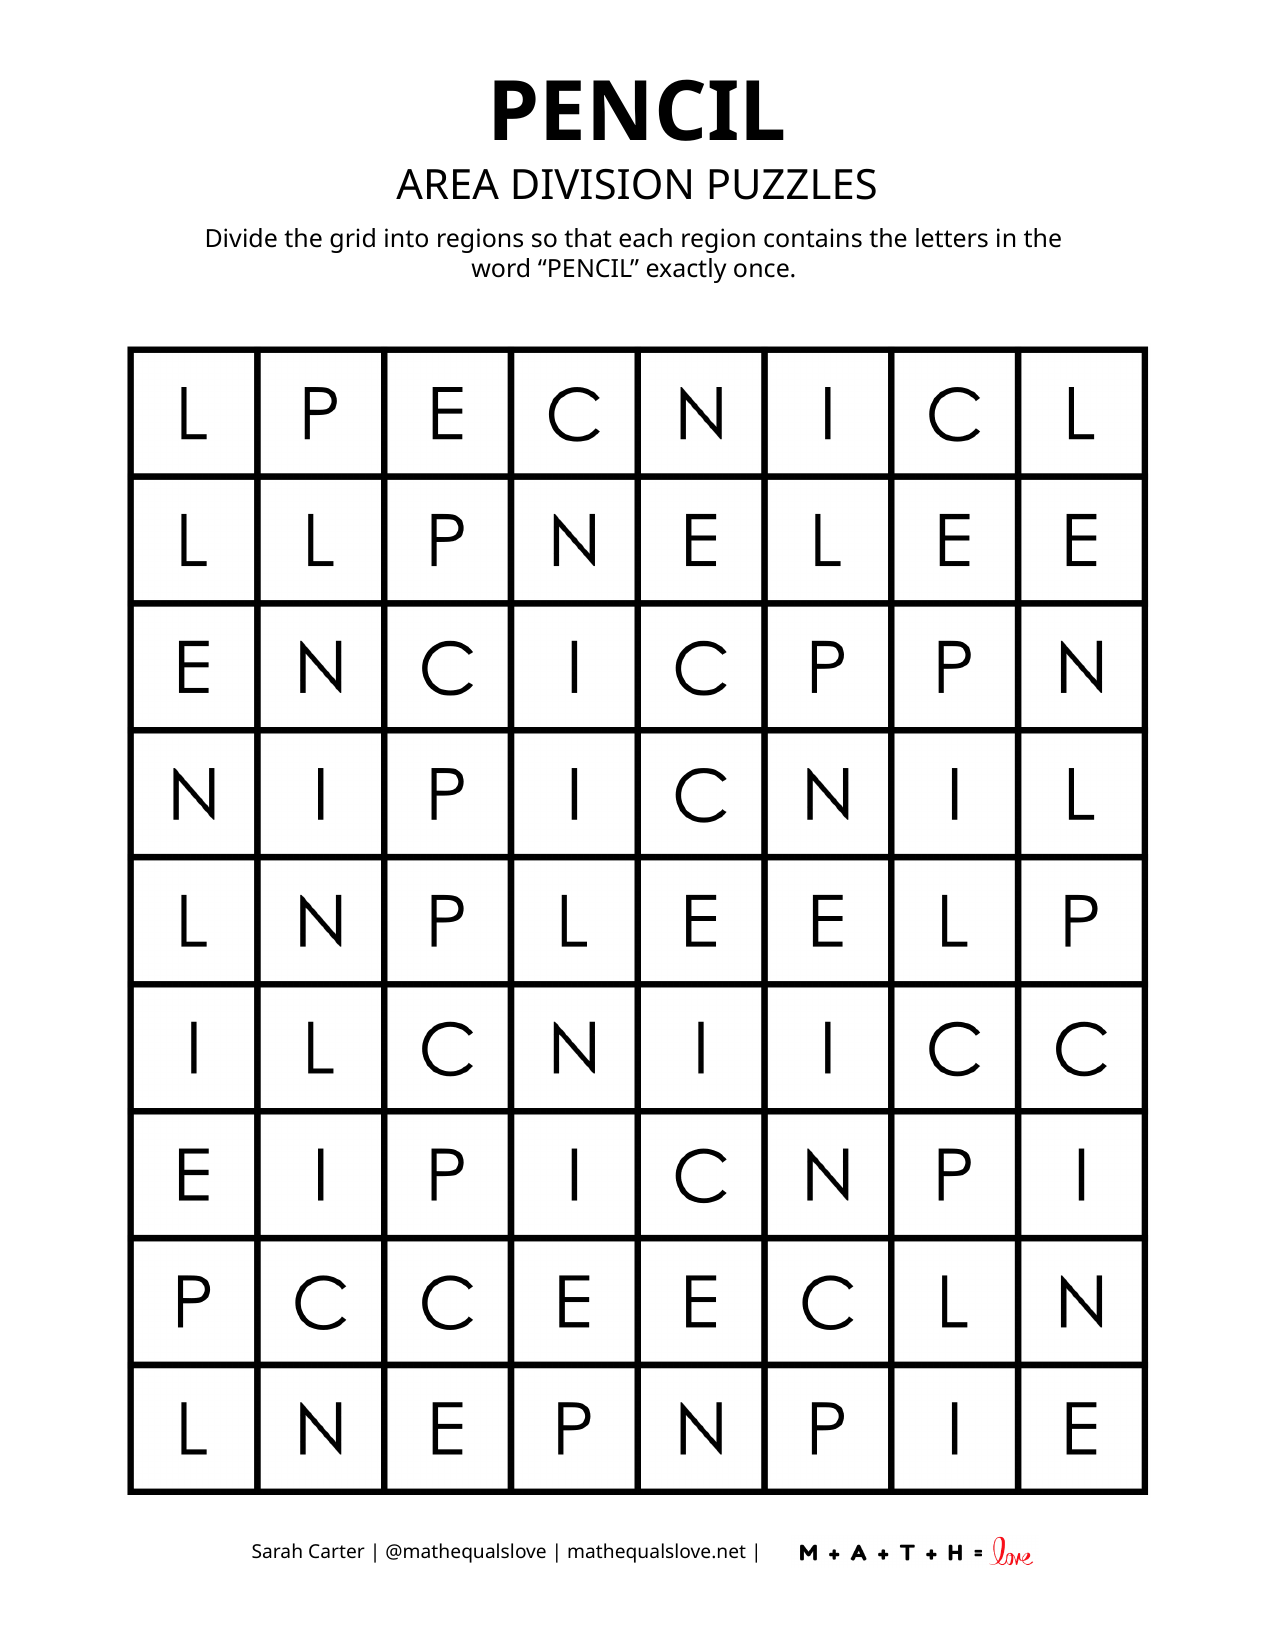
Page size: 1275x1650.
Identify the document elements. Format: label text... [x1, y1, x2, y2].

picture [790, 1534, 1039, 1569]
text_box Sarah Carter | @mathequalslove | mathequalslove.net | [236, 1532, 1071, 1570]
text_box Divide the grid into regions so that each region contains the letters in the word “PENCIL” exactly once. [0, 214, 1275, 290]
picture [123, 342, 1152, 1498]
text_box PENCIL AREA DIVISION PUZZLES [77, 50, 1198, 214]
